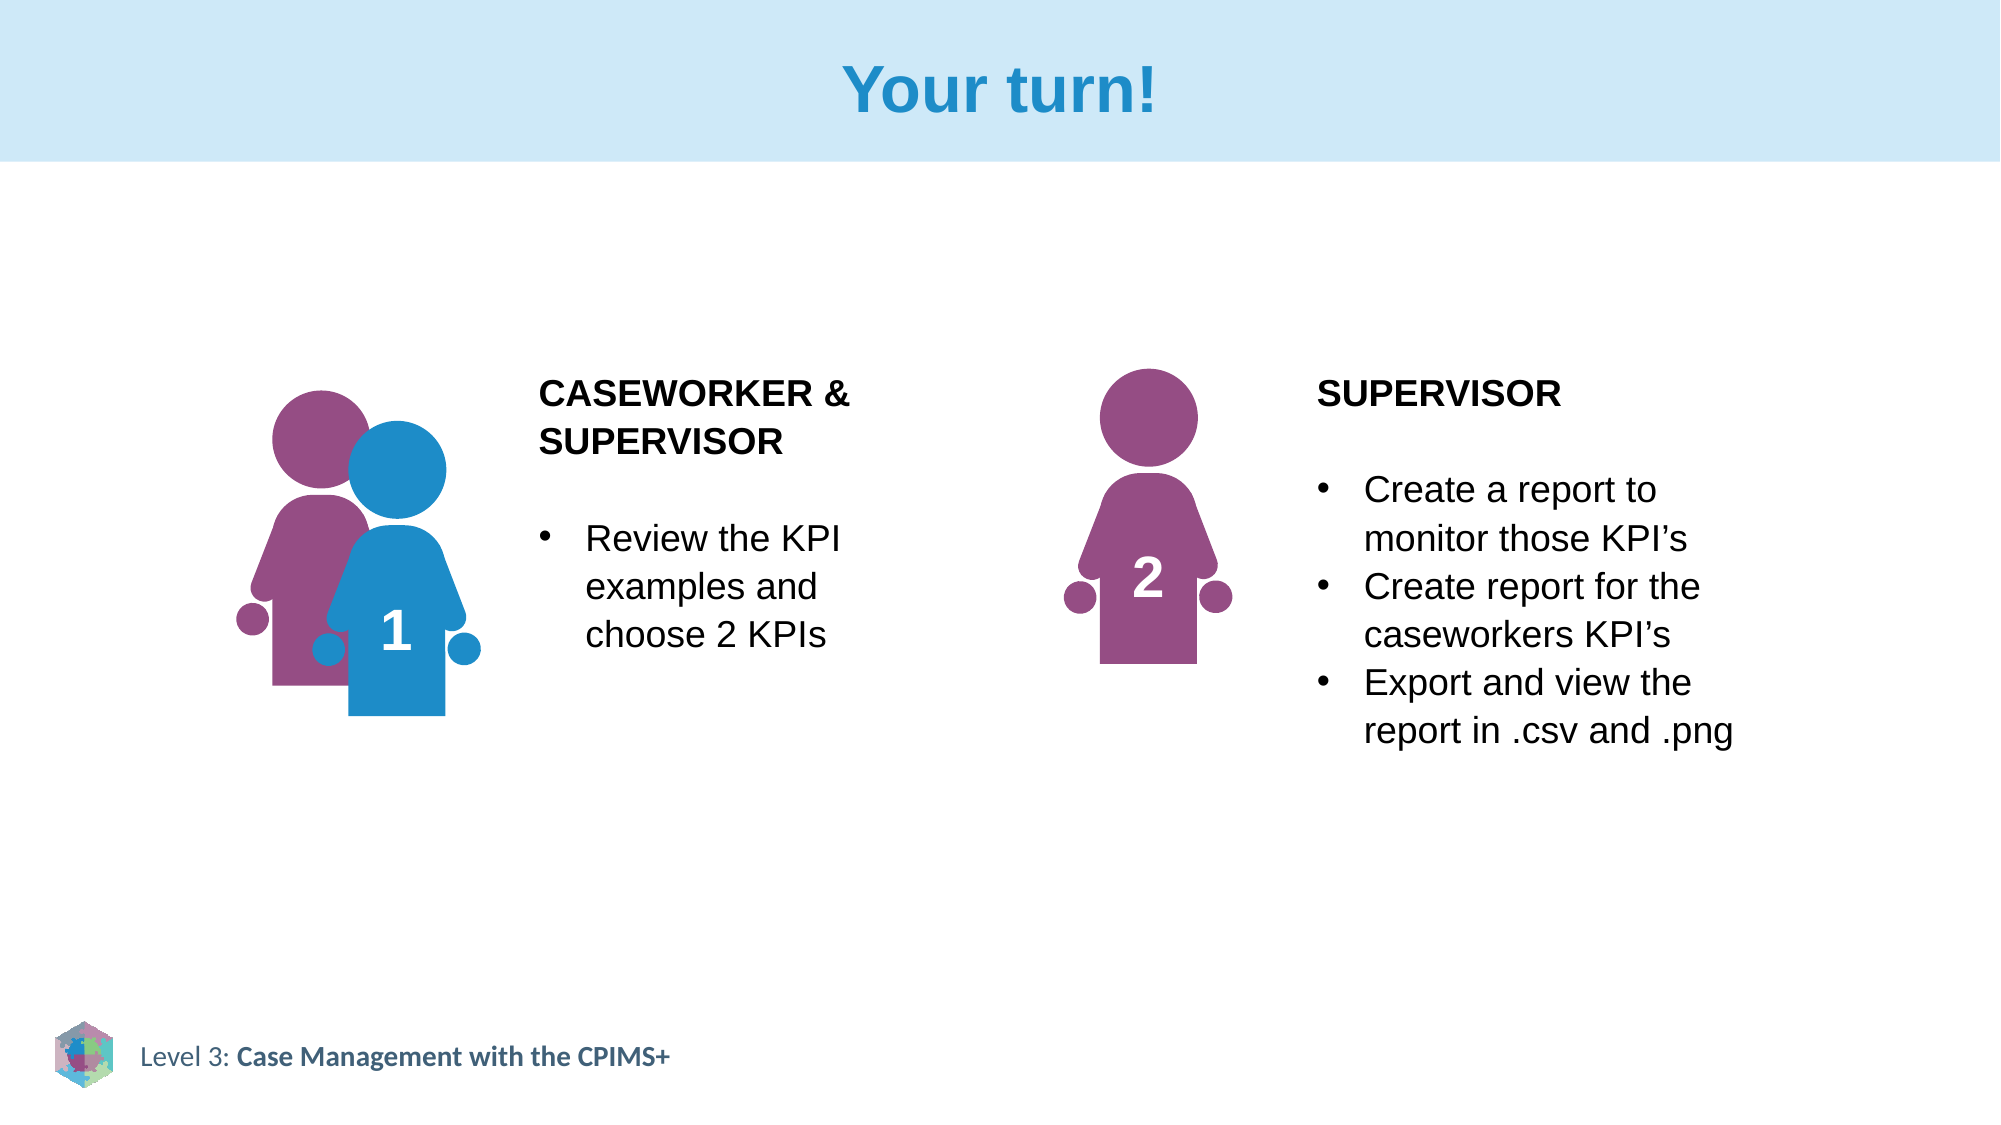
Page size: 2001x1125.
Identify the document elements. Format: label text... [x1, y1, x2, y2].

picture [55, 1021, 113, 1088]
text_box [1070, 368, 1227, 664]
text_box CASEWORKER & SUPERVISOR Review the KPI examples and choose 2 KPIs [523, 358, 957, 663]
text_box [242, 390, 399, 686]
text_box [318, 420, 475, 716]
text_box SUPERVISOR Create a report to monitor those KPI’s Create report for the caseworkers KPI’s Export and view the report in .csv and .png [1302, 358, 1762, 759]
title Your turn! [137, 19, 1863, 163]
